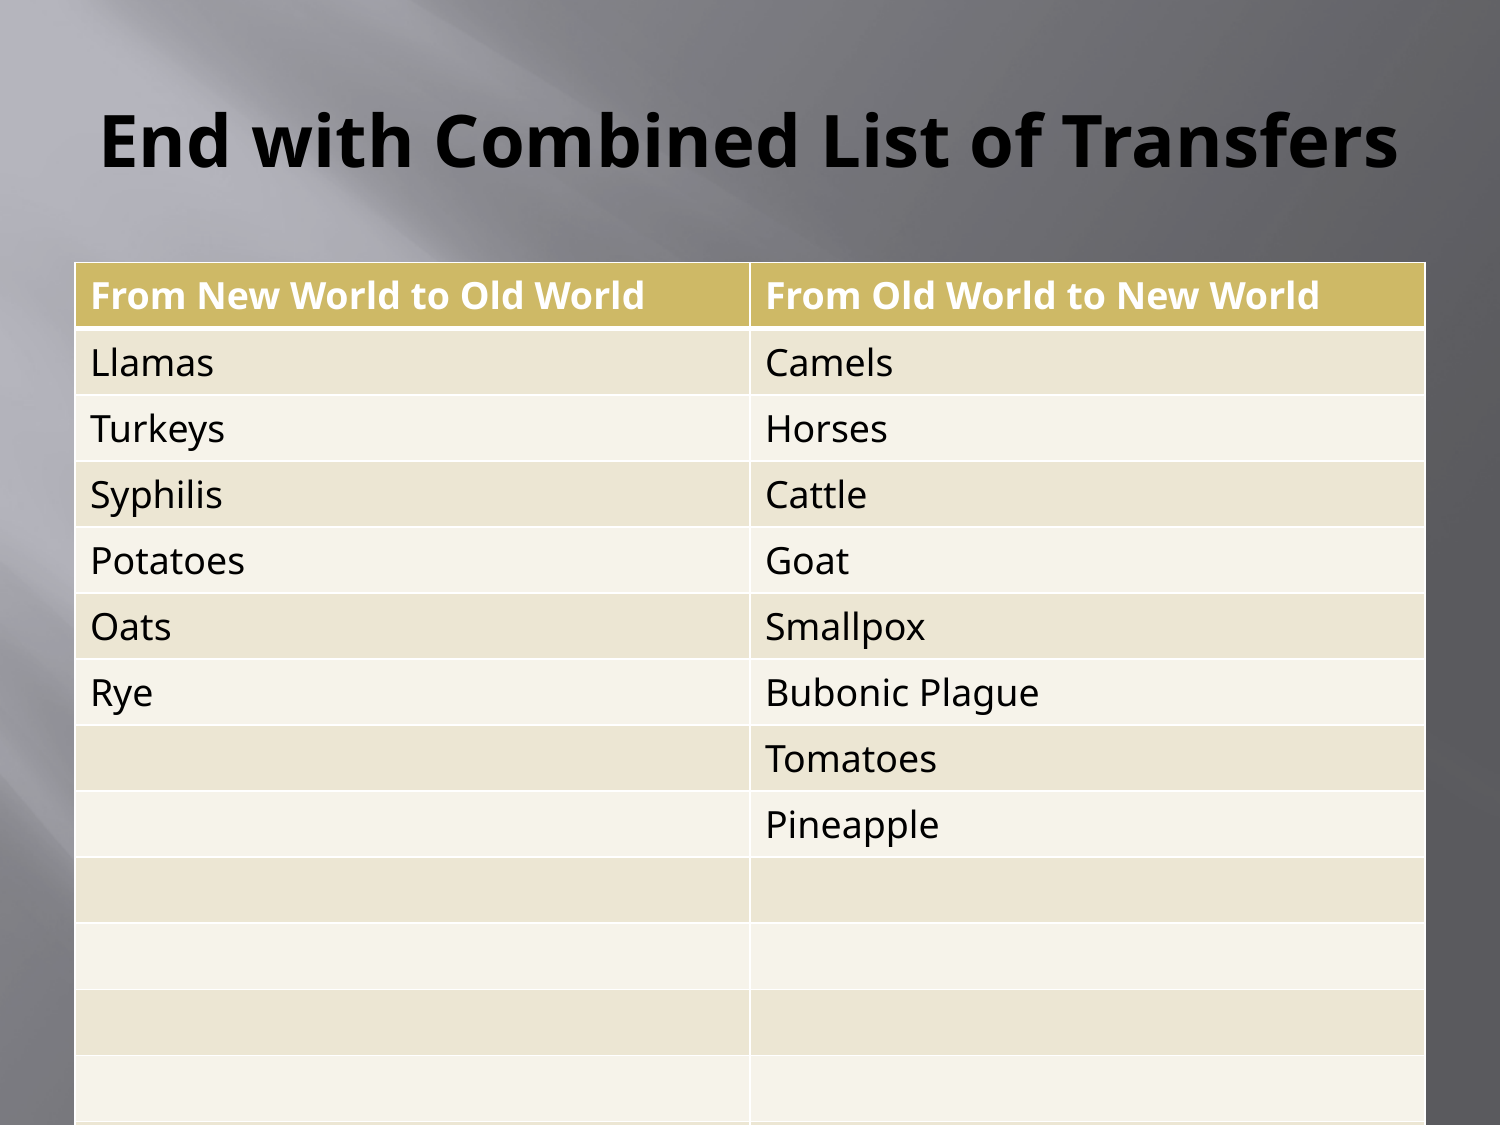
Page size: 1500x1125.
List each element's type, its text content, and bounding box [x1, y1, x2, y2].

table_cell Turkeys [76, 396, 749, 460]
title End with Combined List of Transfers [75, 45, 1425, 233]
table_cell [751, 924, 1424, 989]
table_cell [751, 858, 1424, 922]
table_cell [76, 990, 749, 1055]
table_cell Cattle [751, 462, 1424, 526]
table_cell Llamas [76, 331, 749, 394]
table_cell Tomatoes [751, 726, 1424, 790]
table_cell [76, 1056, 749, 1121]
table_cell Oats [76, 594, 749, 658]
table_cell Rye [76, 660, 749, 724]
table_cell Camels [751, 331, 1424, 394]
table_cell Horses [751, 396, 1424, 460]
table_cell Potatoes [76, 528, 749, 592]
table_cell Goat [751, 528, 1424, 592]
table_header From New World to Old World [76, 263, 749, 326]
table_cell [751, 1056, 1424, 1121]
table_cell [76, 924, 749, 989]
table_cell [751, 990, 1424, 1055]
table_header From Old World to New World [751, 263, 1424, 326]
table_cell Pineapple [751, 792, 1424, 856]
table_cell [76, 792, 749, 856]
table_cell [76, 858, 749, 922]
table_cell Syphilis [76, 462, 749, 526]
table_cell [76, 726, 749, 790]
table_cell Smallpox [751, 594, 1424, 658]
table_cell Bubonic Plague [751, 660, 1424, 724]
